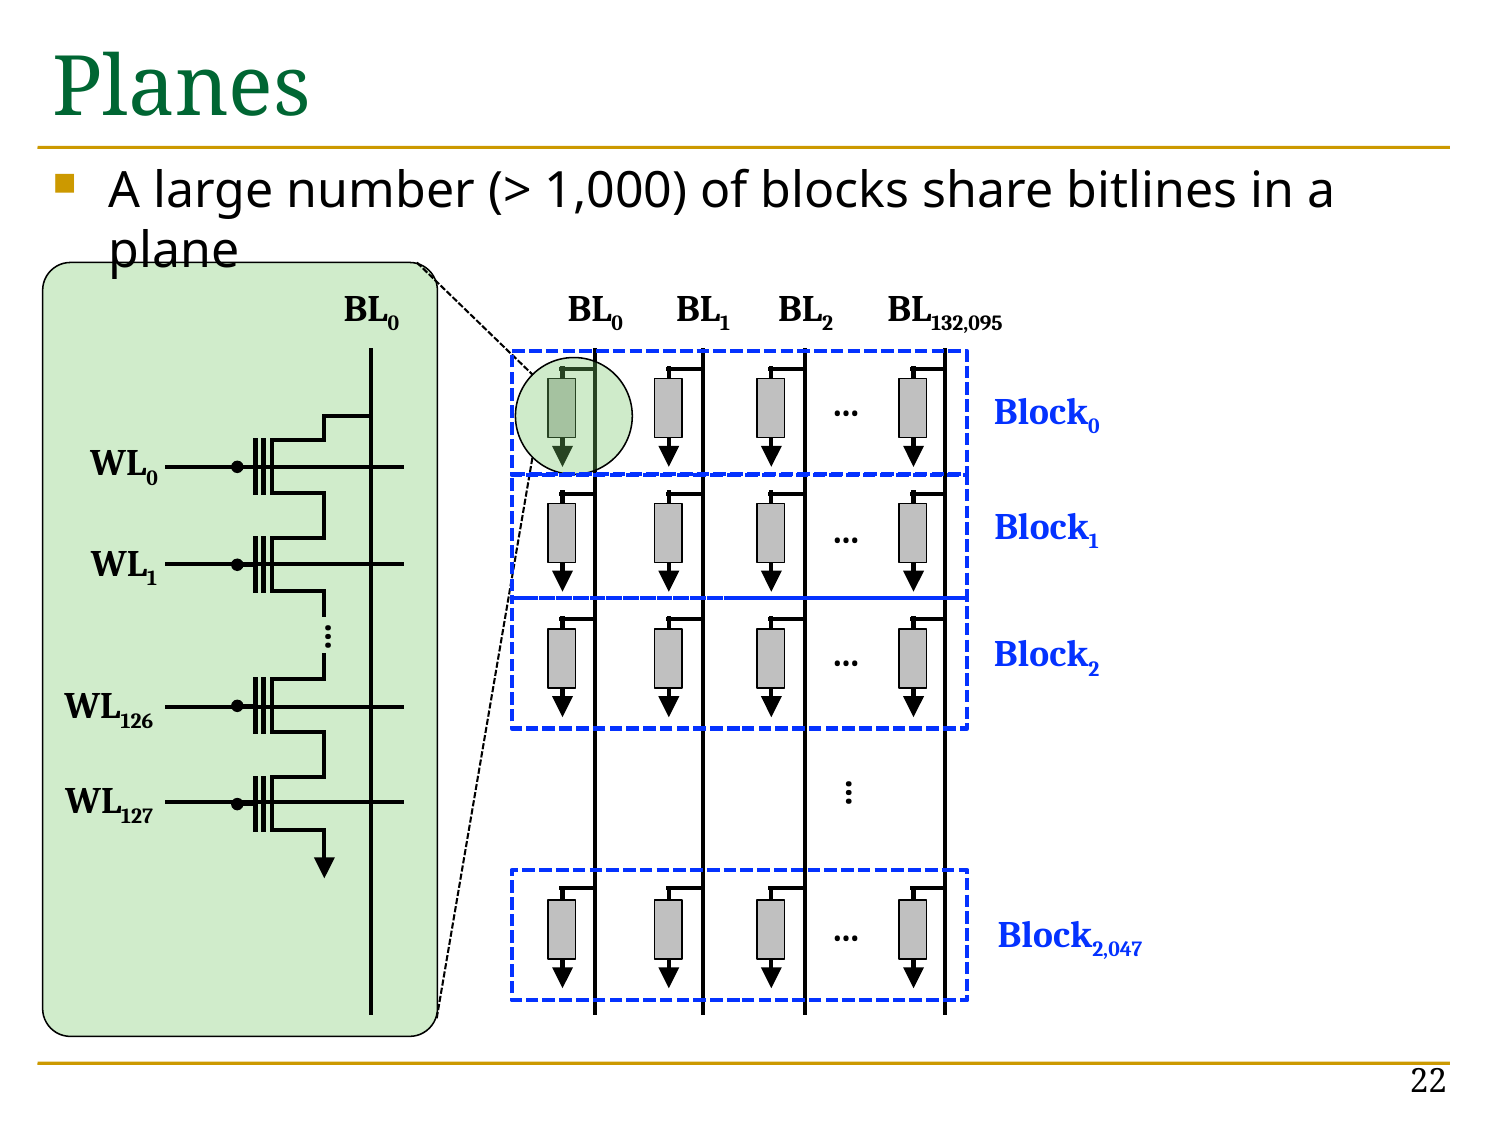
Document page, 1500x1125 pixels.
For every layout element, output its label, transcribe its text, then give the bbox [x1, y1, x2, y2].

text_box [538, 474, 590, 598]
text_box [599, 474, 698, 598]
text_box WL127 [49, 768, 168, 835]
text_box [511, 351, 594, 474]
text_box [810, 474, 940, 598]
text_box [538, 869, 590, 1001]
text_box … [831, 763, 891, 822]
text_box [707, 598, 801, 729]
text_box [416, 262, 533, 375]
text_box [949, 598, 968, 729]
text_box [599, 869, 698, 1001]
list A large number (> 1,000) of blocks share bitlines in a plane [37, 149, 1450, 1063]
text_box [949, 474, 968, 598]
text_box … [816, 896, 876, 957]
text_box [806, 351, 944, 474]
text_box Block1 [979, 494, 1114, 561]
text_box BL132,095 [872, 276, 1018, 343]
text_box WL0 [74, 430, 173, 497]
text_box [436, 456, 533, 1019]
text_box Block0 [978, 379, 1115, 446]
text_box [949, 869, 968, 1001]
text_box [596, 351, 702, 474]
text_box Block2 [979, 621, 1115, 688]
text_box BL2 [763, 276, 848, 343]
text_box [707, 474, 801, 598]
text_box [810, 598, 940, 729]
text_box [237, 415, 369, 465]
text_box BL1 [661, 276, 745, 343]
text_box WL1 [75, 531, 161, 598]
text_box [704, 351, 805, 474]
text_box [166, 467, 402, 803]
text_box BL0 [328, 276, 411, 343]
text_box BL0 [552, 276, 638, 343]
slide_number 22 [1111, 1036, 1462, 1112]
text_box [599, 598, 698, 729]
text_box [707, 869, 801, 1001]
text_box Block2,047 [982, 902, 1158, 969]
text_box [237, 811, 369, 879]
text_box WL126 [49, 673, 161, 740]
text_box [810, 869, 940, 1001]
text_box [946, 351, 968, 474]
text_box [538, 598, 590, 729]
title Planes [37, 24, 1450, 149]
